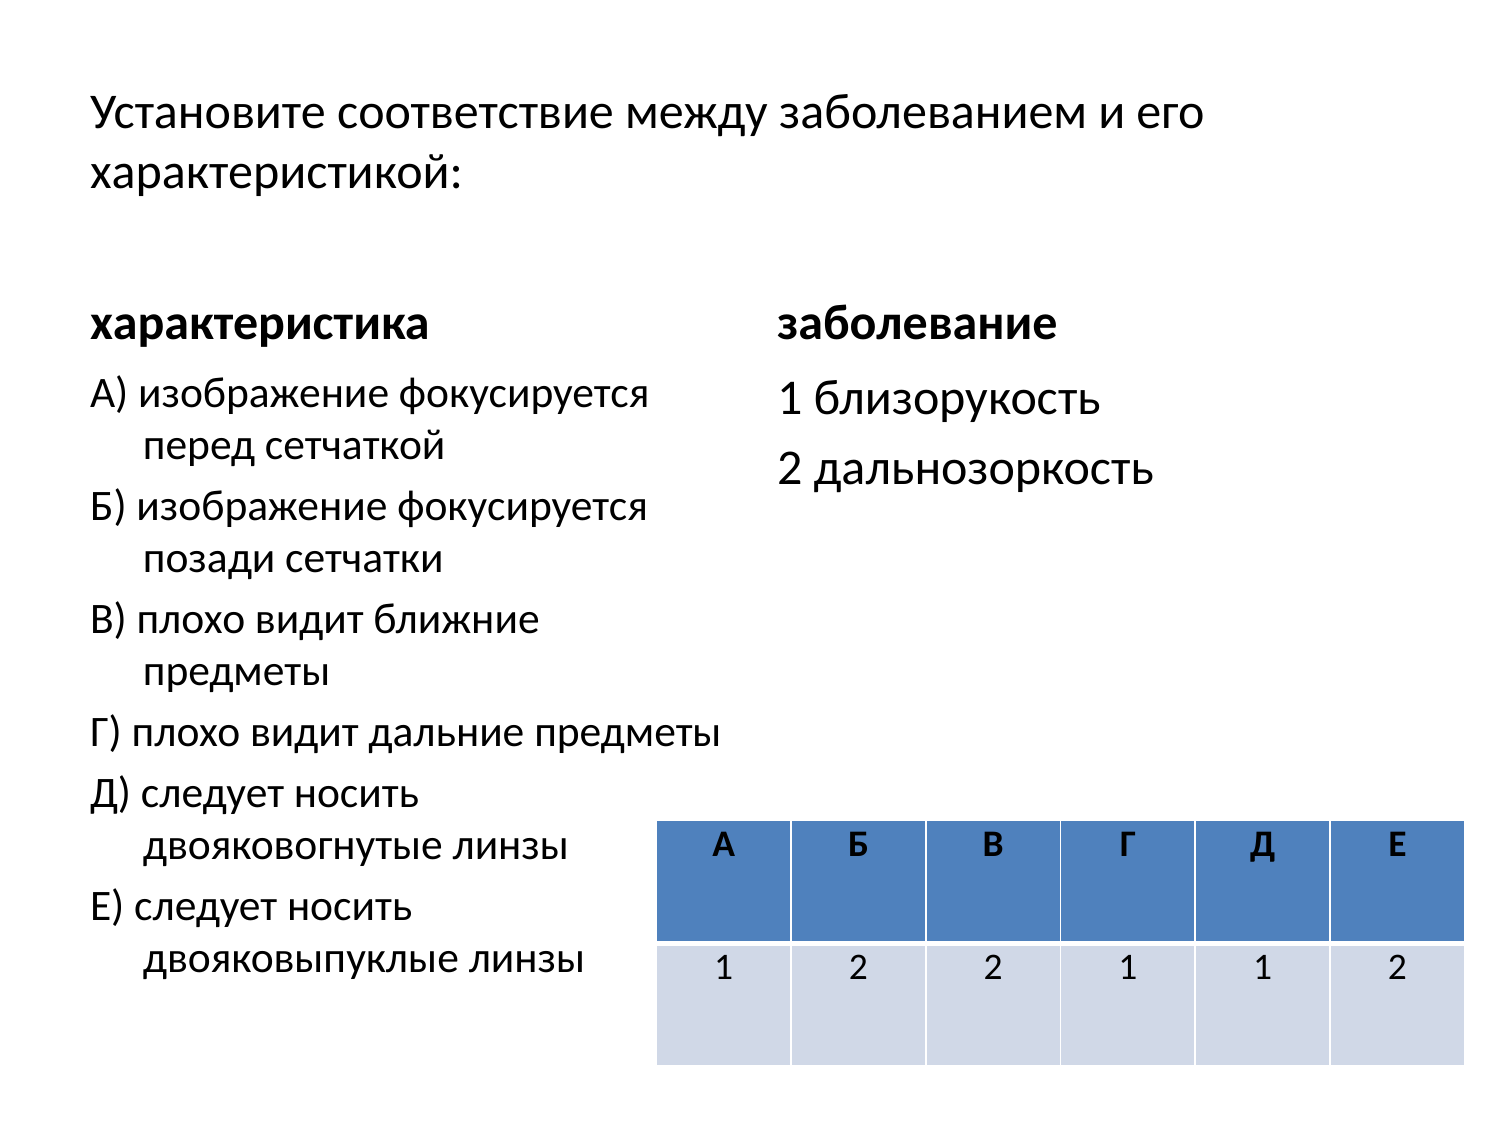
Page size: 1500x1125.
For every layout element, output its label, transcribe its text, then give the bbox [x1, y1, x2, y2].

list 1 близорукость 2 дальнозоркость [761, 356, 1425, 819]
table_header Г [1061, 821, 1194, 941]
table_cell 1 [1061, 946, 1194, 1065]
table_cell 2 [927, 946, 1060, 1065]
list заболевание [761, 251, 1425, 356]
table_header Е [1331, 821, 1464, 941]
title Установите соответствие между заболеванием и его характеристикой: [75, 45, 1425, 233]
table_header В [927, 821, 1060, 941]
table_cell 1 [657, 946, 790, 1065]
list характеристика [75, 251, 738, 356]
table_header Д [1196, 821, 1329, 941]
table_header Б [792, 821, 925, 941]
table_cell 1 [1196, 946, 1329, 1065]
list А) изображение фокусируется перед сетчаткой Б) изображение фокусируется позади сетчатки В) плохо видит ближние предметы Г) плохо видит дальние предметы Д) следует носить двояковогнутые линзы Е) следует носить двояковыпуклые линзы [75, 356, 738, 1005]
table_cell 2 [792, 946, 925, 1065]
table_header А [657, 821, 790, 941]
table_cell 2 [1331, 946, 1464, 1065]
